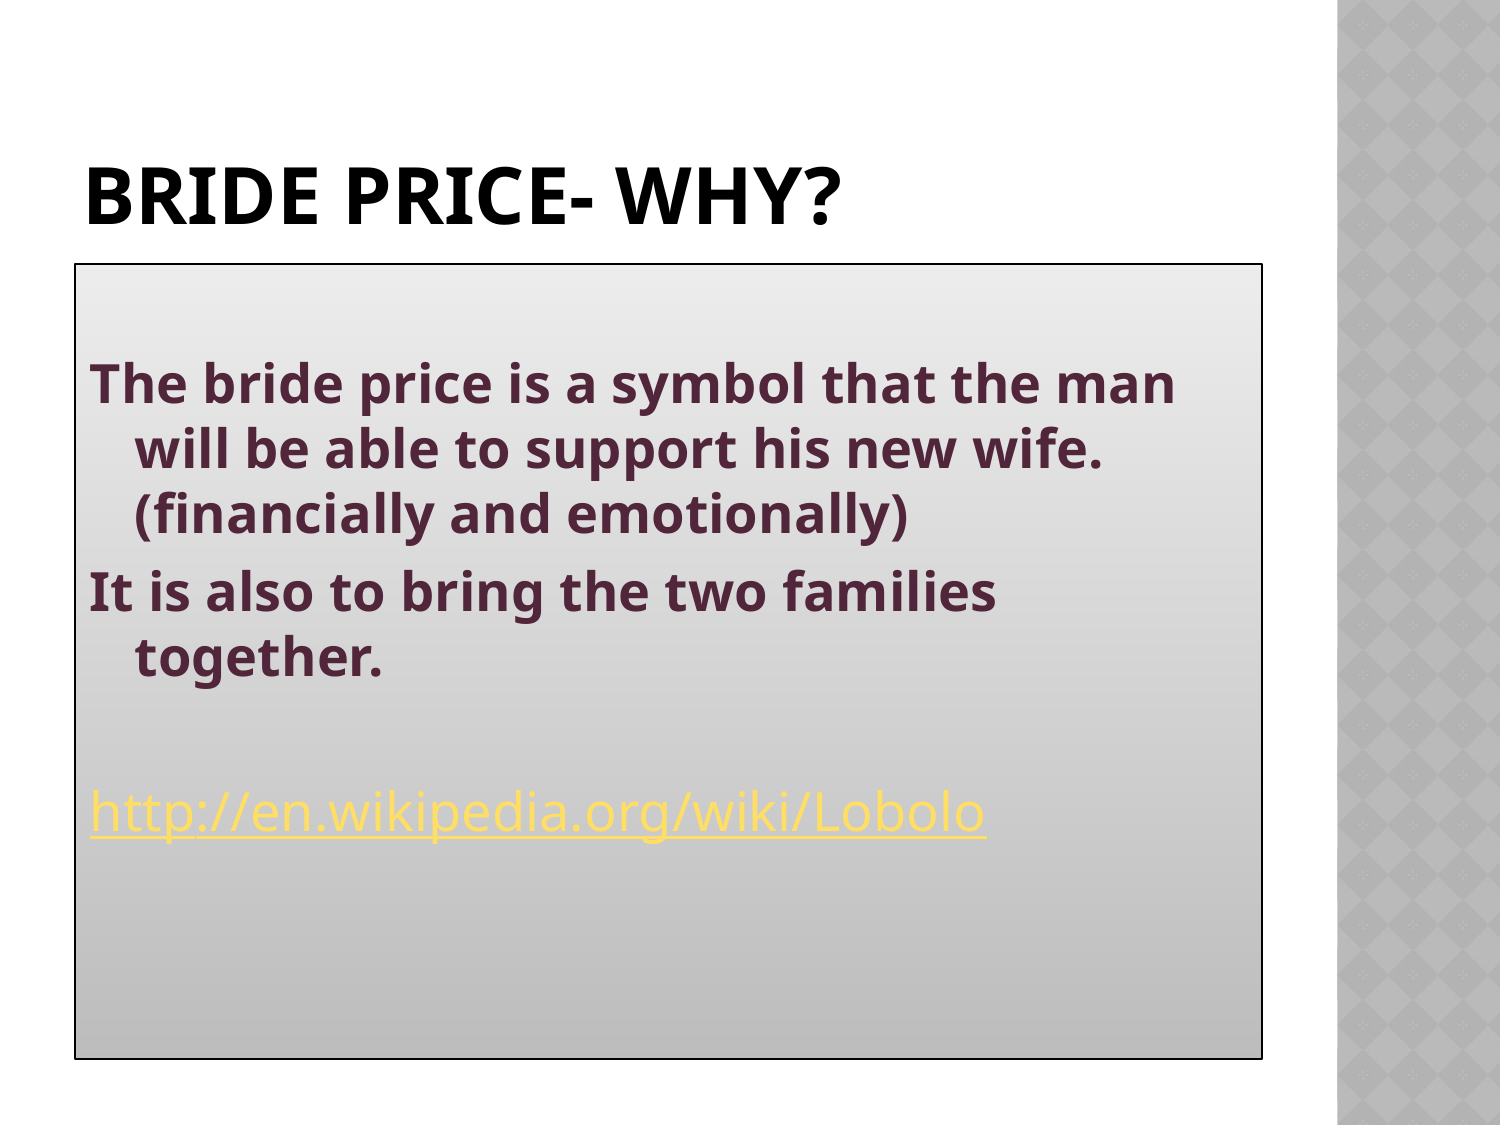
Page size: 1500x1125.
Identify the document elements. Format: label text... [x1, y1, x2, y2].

list The bride price is a symbol that the man will be able to support his new wife. (financially and emotionally) It is also to bring the two families together. http://en.wikipedia.org/wiki/Lobolo [74, 263, 1263, 1060]
title Bride price- Why? [75, 52, 1263, 240]
